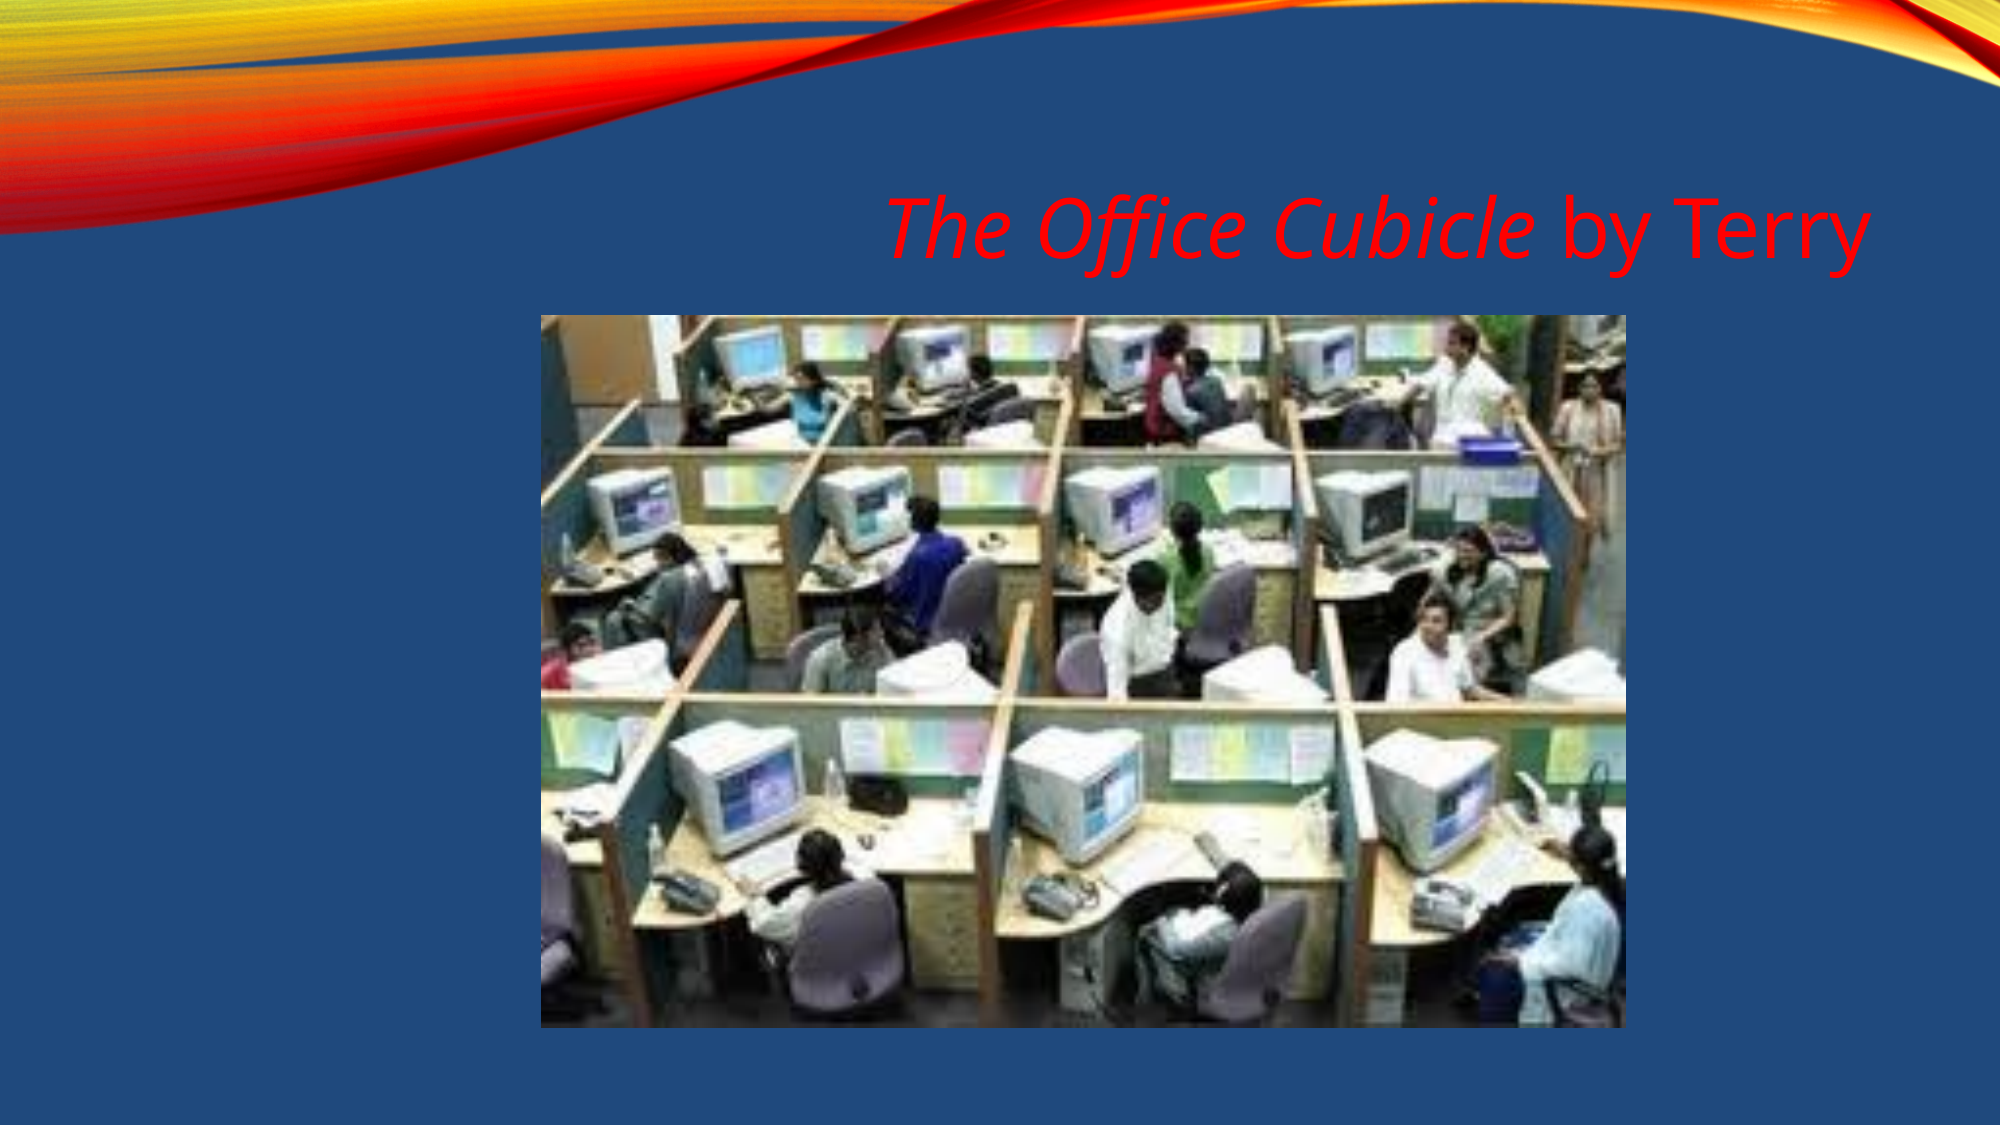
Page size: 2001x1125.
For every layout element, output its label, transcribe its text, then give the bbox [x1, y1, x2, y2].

title The Office Cubicle by Terry [474, 125, 1888, 338]
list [541, 315, 1626, 1028]
picture [0, 0, 2000, 237]
